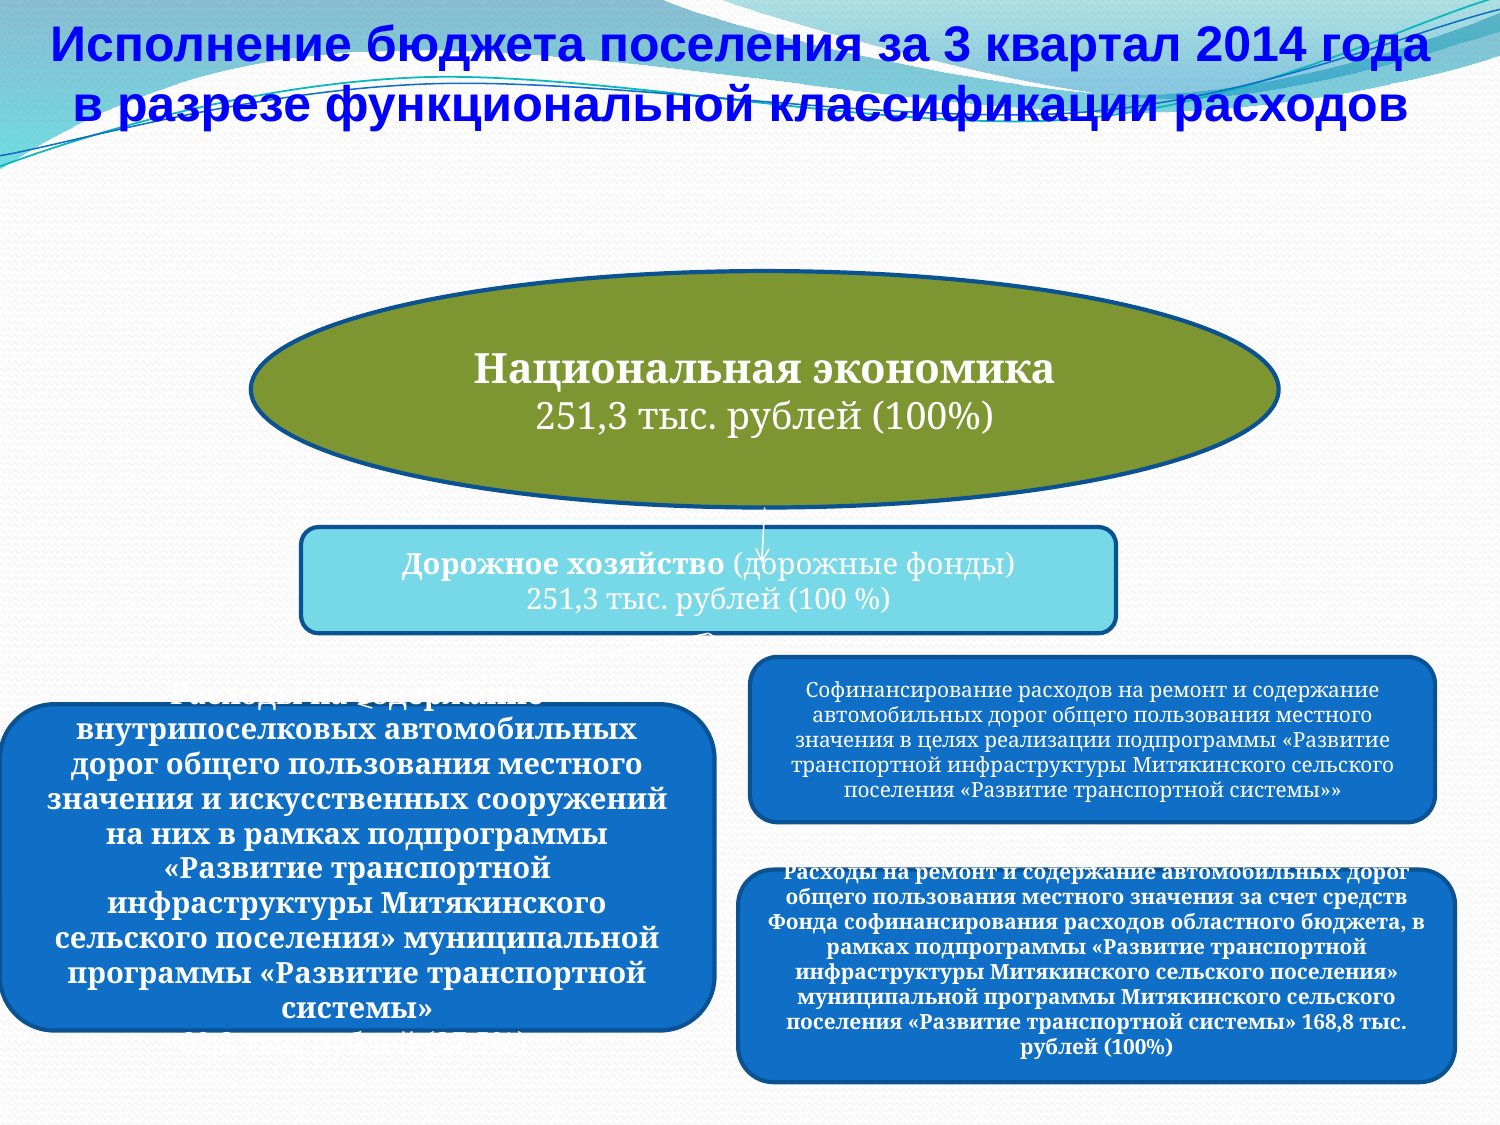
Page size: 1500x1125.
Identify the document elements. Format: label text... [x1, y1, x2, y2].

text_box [357, 633, 709, 705]
text_box Исполнение бюджета поселения за 3 квартал 2014 года в разрезе функциональной классификации расходов [26, 4, 1456, 139]
text_box Национальная экономика 251,3 тыс. рублей (100%) [248, 268, 1281, 510]
text_box Расходы на ремонт и содержание автомобильных дорог общего пользования местного значения за счет средств Фонда софинансирования расходов областного бюджета, в рамках подпрограммы «Развитие транспортной инфраструктуры Митякинского сельского поселения» муниципальной программы Митякинского сельского поселения «Развитие транспортной системы» 168,8 тыс. рублей (100%) [736, 867, 1458, 1085]
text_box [708, 633, 1097, 870]
text_box Софинансирование расходов на ремонт и содержание автомобильных дорог общего пользования местного значения в целях реализации подпрограммы «Развитие транспортной инфраструктуры Митякинского сельского поселения «Развитие транспортной системы»» [1103, 654, 1438, 825]
text_box Расходы на содержание внутрипоселковых автомобильных дорог общего пользования местного значения и искусственных сооружений на них в рамках подпрограммы «Развитие транспортной инфраструктуры Митякинского сельского поселения» муниципальной программы «Развитие транспортной системы» 69,2 тыс. рублей (27,5%) [0, 702, 717, 1033]
text_box Дорожное хозяйство (дорожные фонды) 251,3 тыс. рублей (100 %) [298, 524, 1119, 636]
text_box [761, 507, 766, 563]
